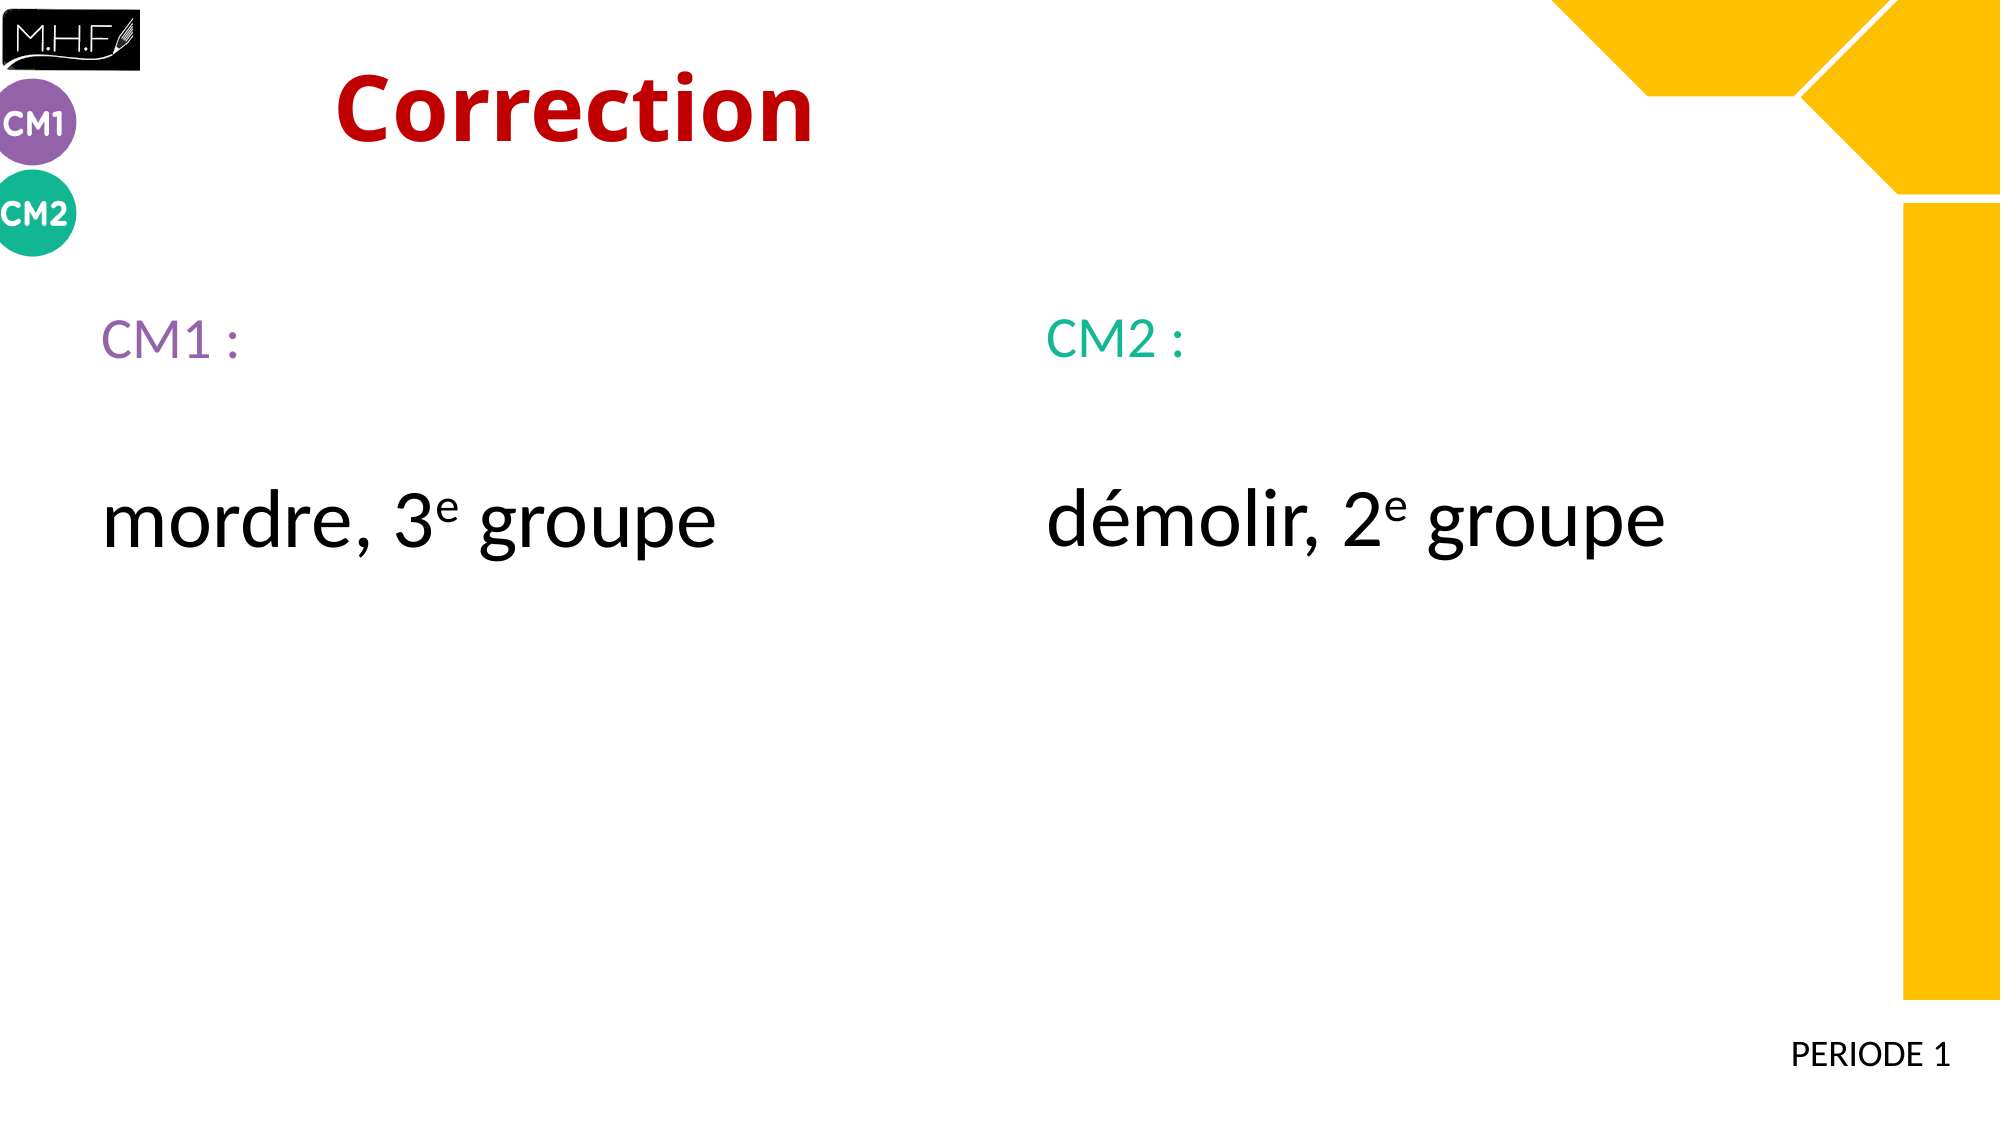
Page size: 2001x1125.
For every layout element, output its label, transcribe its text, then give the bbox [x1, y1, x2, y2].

text_box CM2 : démolir, 2e groupe [1031, 299, 1853, 1014]
text_box [1902, 202, 2000, 1001]
picture [0, 7, 140, 259]
text_box PERIODE 1 [1362, 1021, 1967, 1125]
text_box [1549, 0, 1892, 98]
list CM1 : mordre, 3e groupe [86, 300, 897, 1015]
text_box [1799, 0, 2000, 196]
title Correction [318, 3, 1865, 221]
